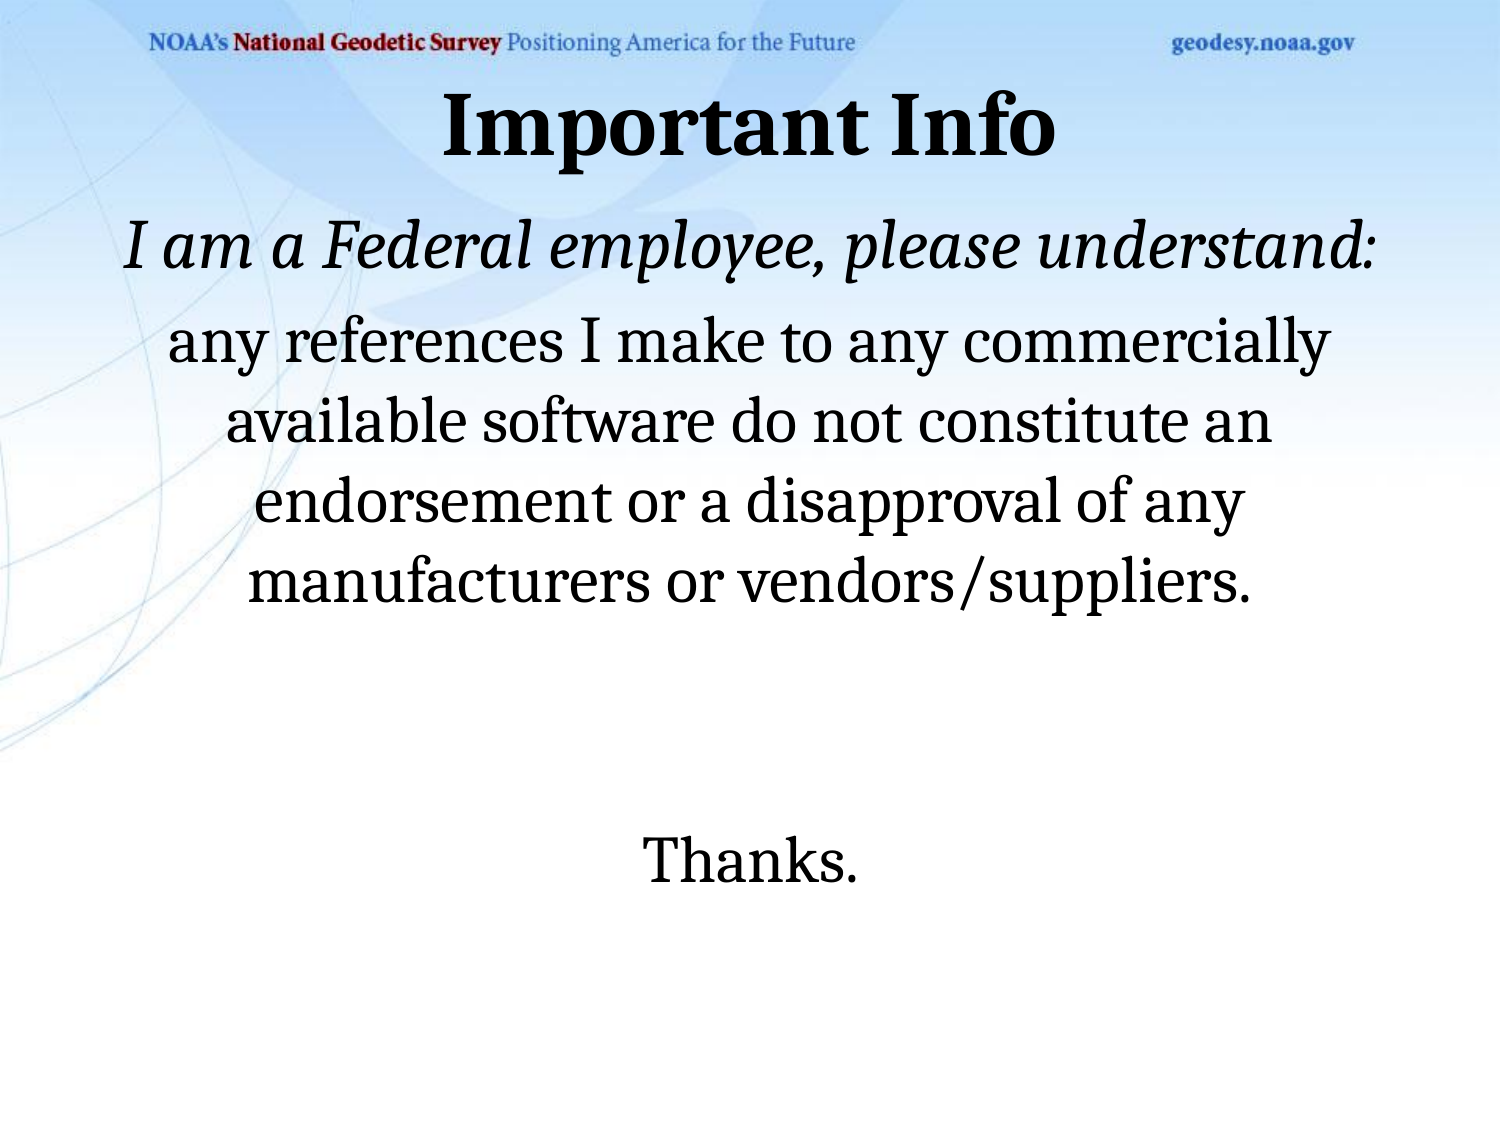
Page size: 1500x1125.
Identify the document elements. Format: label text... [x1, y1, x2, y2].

picture [0, 0, 1500, 1125]
title Important Info [75, 24, 1425, 213]
list I am a Federal employee, please understand: any references I make to any commercially available software do not constitute an endorsement or a disapproval of any manufacturers or vendors/suppliers. Thanks. [63, 190, 1438, 1097]
